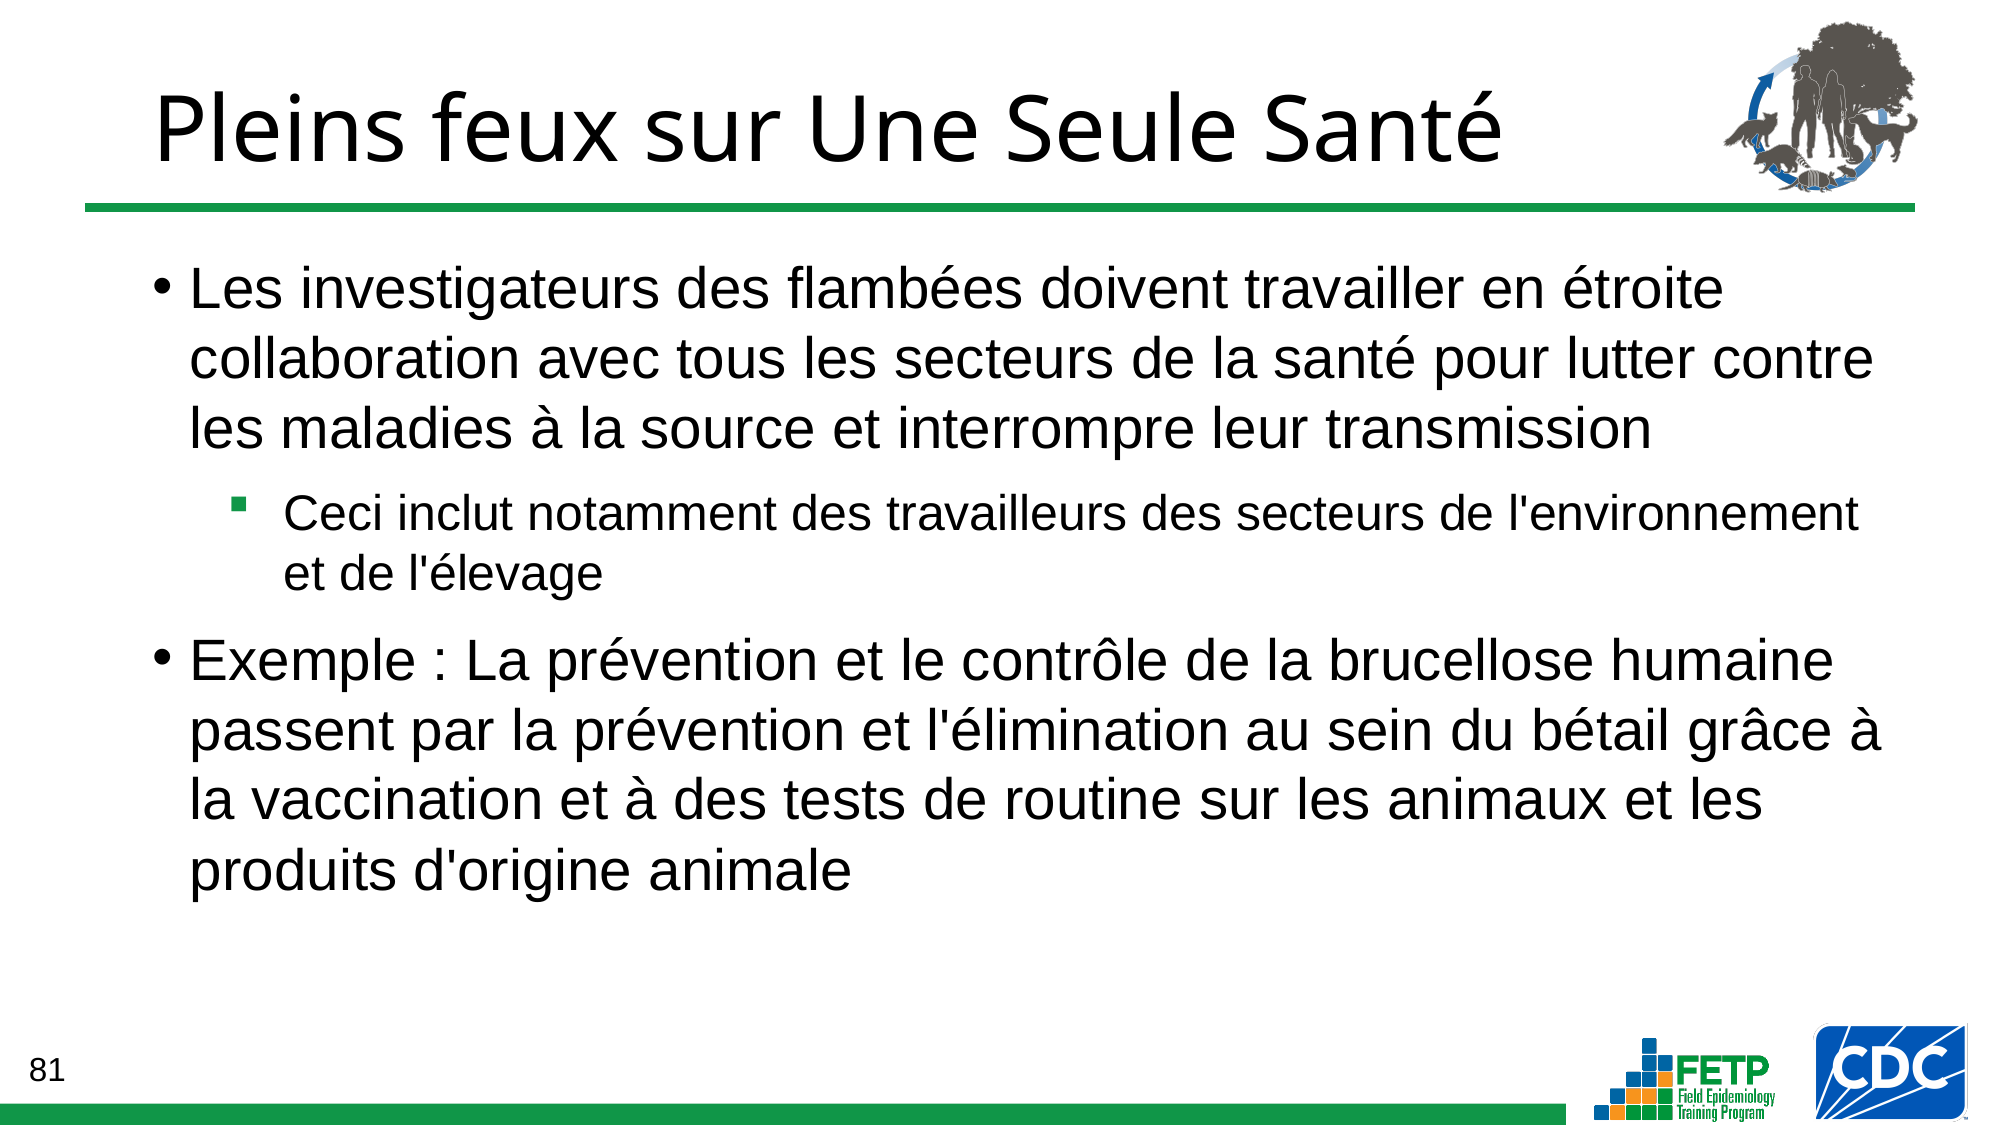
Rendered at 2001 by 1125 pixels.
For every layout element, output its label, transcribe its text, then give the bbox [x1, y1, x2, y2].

picture [1717, 21, 1919, 222]
list Les investigateurs des flambées doivent travailler en étroite collaboration avec tous les secteurs de la santé pour lutter contre les maladies à la source et interrompre leur transmission Ceci inclut notamment des travailleurs des secteurs de l'environnement et de l'élevage Exemple : La prévention et le contrôle de la brucellose humaine passent par la prévention et l'élimination au sein du bétail grâce à la vaccination et à des tests de routine sur les animaux et les produits d'origine animale [137, 242, 1929, 1004]
text_box Pleins feux sur Une Seule Santé [137, 46, 1863, 189]
picture [1813, 1023, 1968, 1122]
picture [1594, 1038, 1775, 1122]
